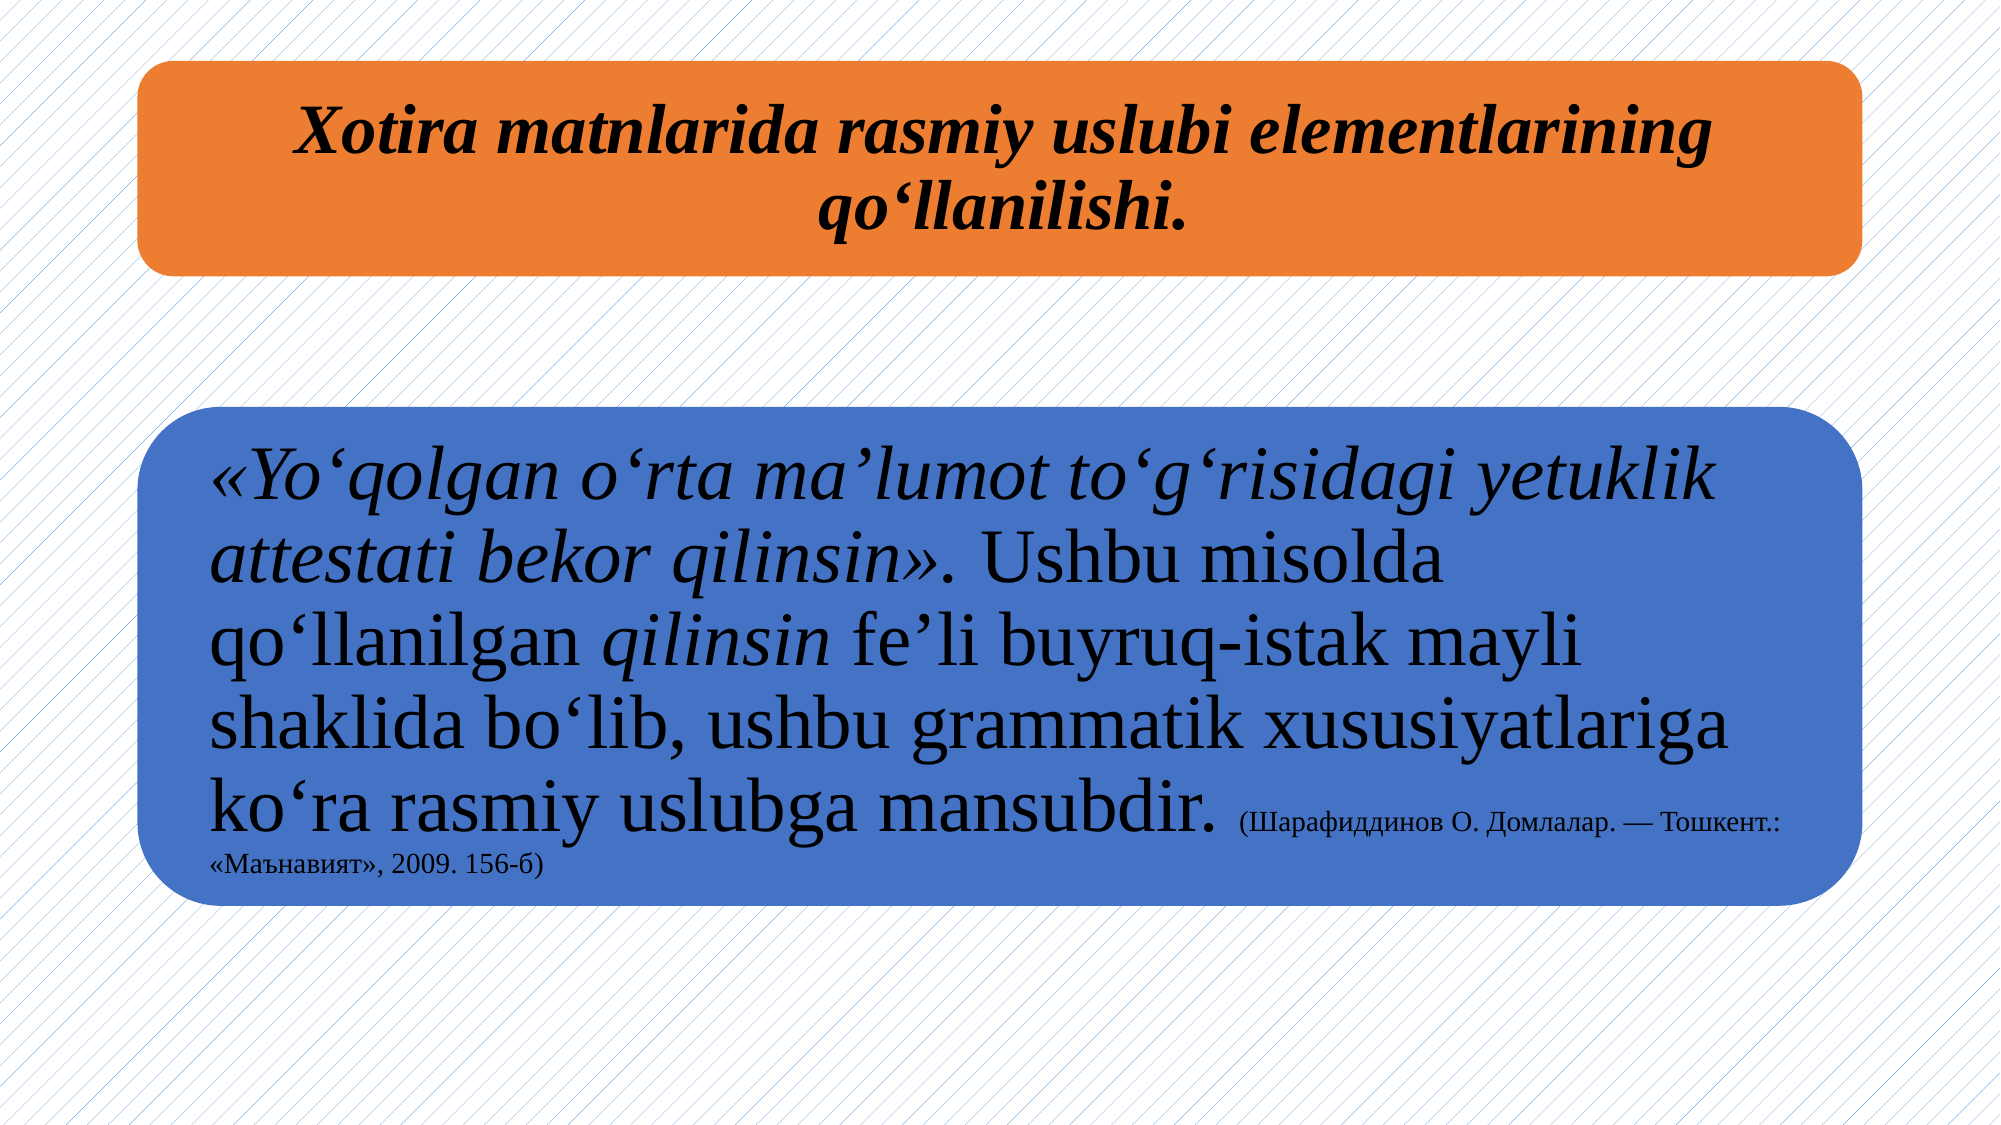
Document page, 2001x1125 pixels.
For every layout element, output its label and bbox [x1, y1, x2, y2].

list [137, 299, 1863, 1014]
text_box [137, 59, 1863, 278]
